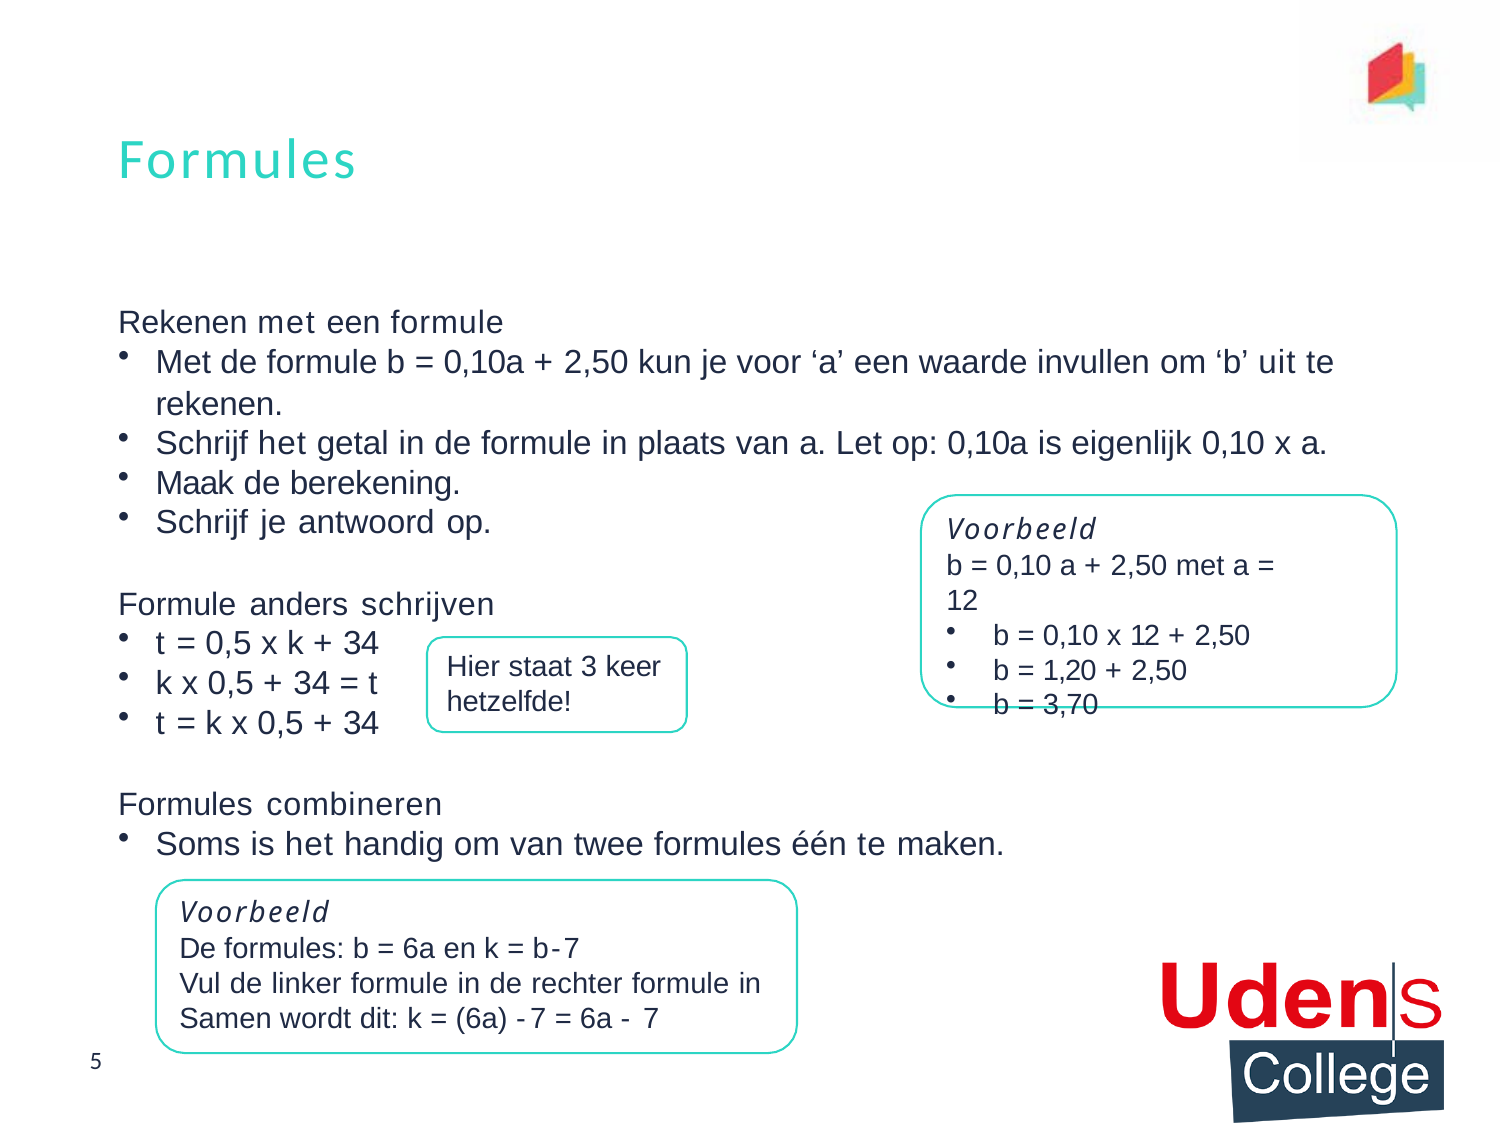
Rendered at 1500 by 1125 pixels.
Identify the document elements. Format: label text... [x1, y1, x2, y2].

title Formules [116, 119, 366, 298]
text_box Rekenen met een formule Met de formule b = 0,10a + 2,50 kun je voor ‘a’ een waarde invullen om ‘b’ uit te rekenen. Schrijf het getal in de formule in plaats van a. Let op: 0,10a is eigenlijk 0,10 x a. Maak de berekening. [115, 298, 1345, 502]
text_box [425, 635, 689, 734]
text_box Formules combineren Soms is het handig om van twee formules één te maken. Voorbeeld De formules: b = 6a en k = b-7 Vul de linker formule in de rechter formule in Samen wordt dit: k = (6a) -7 = 6a - 7 [116, 780, 1013, 1035]
text_box k x 0,5 + 34 = t t = k x 0,5 + 34 [115, 659, 381, 741]
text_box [154, 878, 799, 1055]
text_box Formule anders schrijven t = 0,5 x k + 34 [116, 580, 503, 662]
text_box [919, 493, 1398, 709]
text_box Schrijf je antwoord op. [116, 498, 497, 541]
picture [1162, 0, 1500, 1123]
text_box 5 [83, 1043, 129, 1075]
